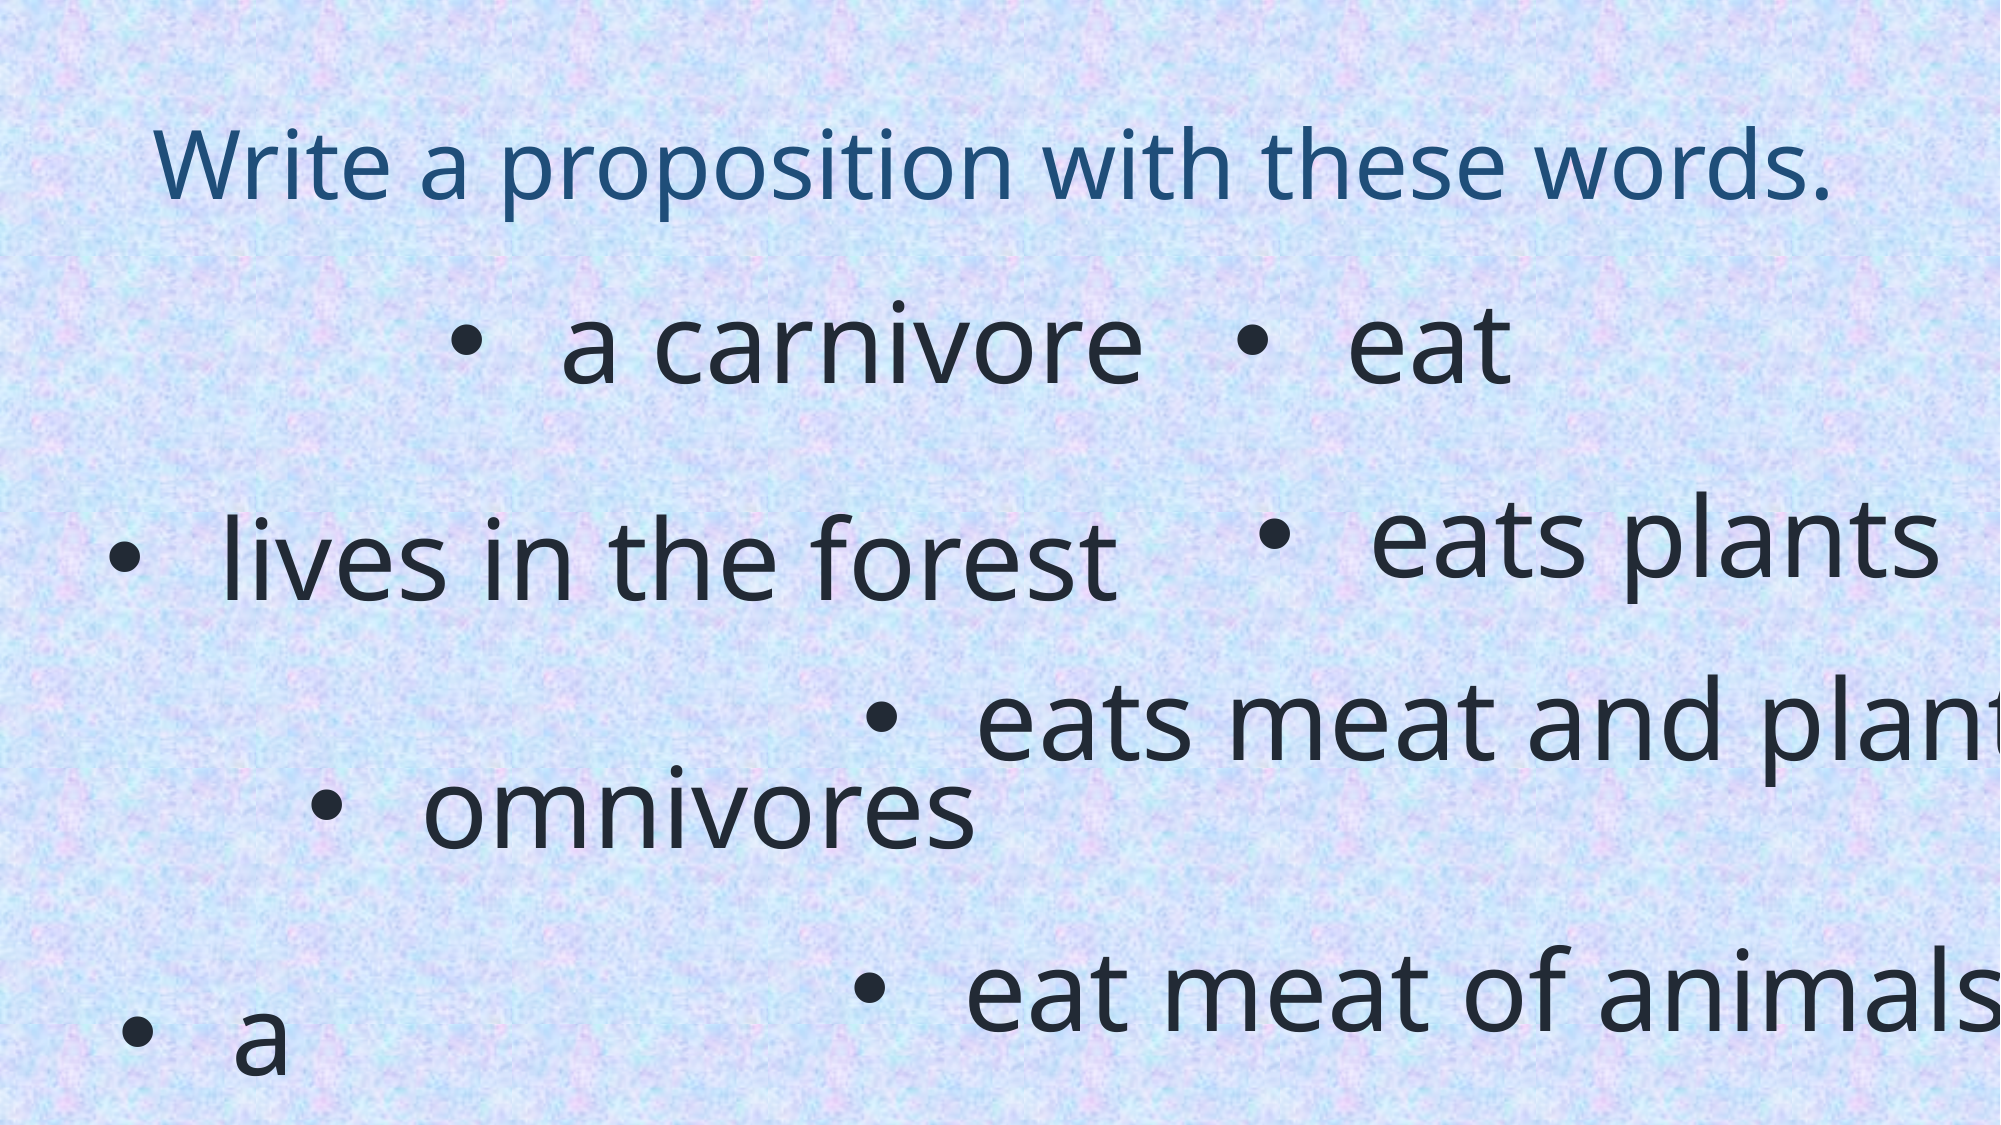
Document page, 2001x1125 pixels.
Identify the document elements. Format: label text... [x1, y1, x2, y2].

title Write a proposition with these words. [137, 59, 1863, 278]
text_box lives in the forest [90, 460, 1135, 631]
text_box eat meat of animals [835, 891, 2000, 1062]
text_box a herbivore [104, 935, 798, 1125]
text_box eats plants [1241, 437, 1959, 608]
text_box eats meat and plant [847, 620, 2000, 791]
text_box omnivores [292, 728, 994, 879]
text_box a carnivore [432, 263, 1162, 414]
text_box eat [1218, 263, 1528, 414]
